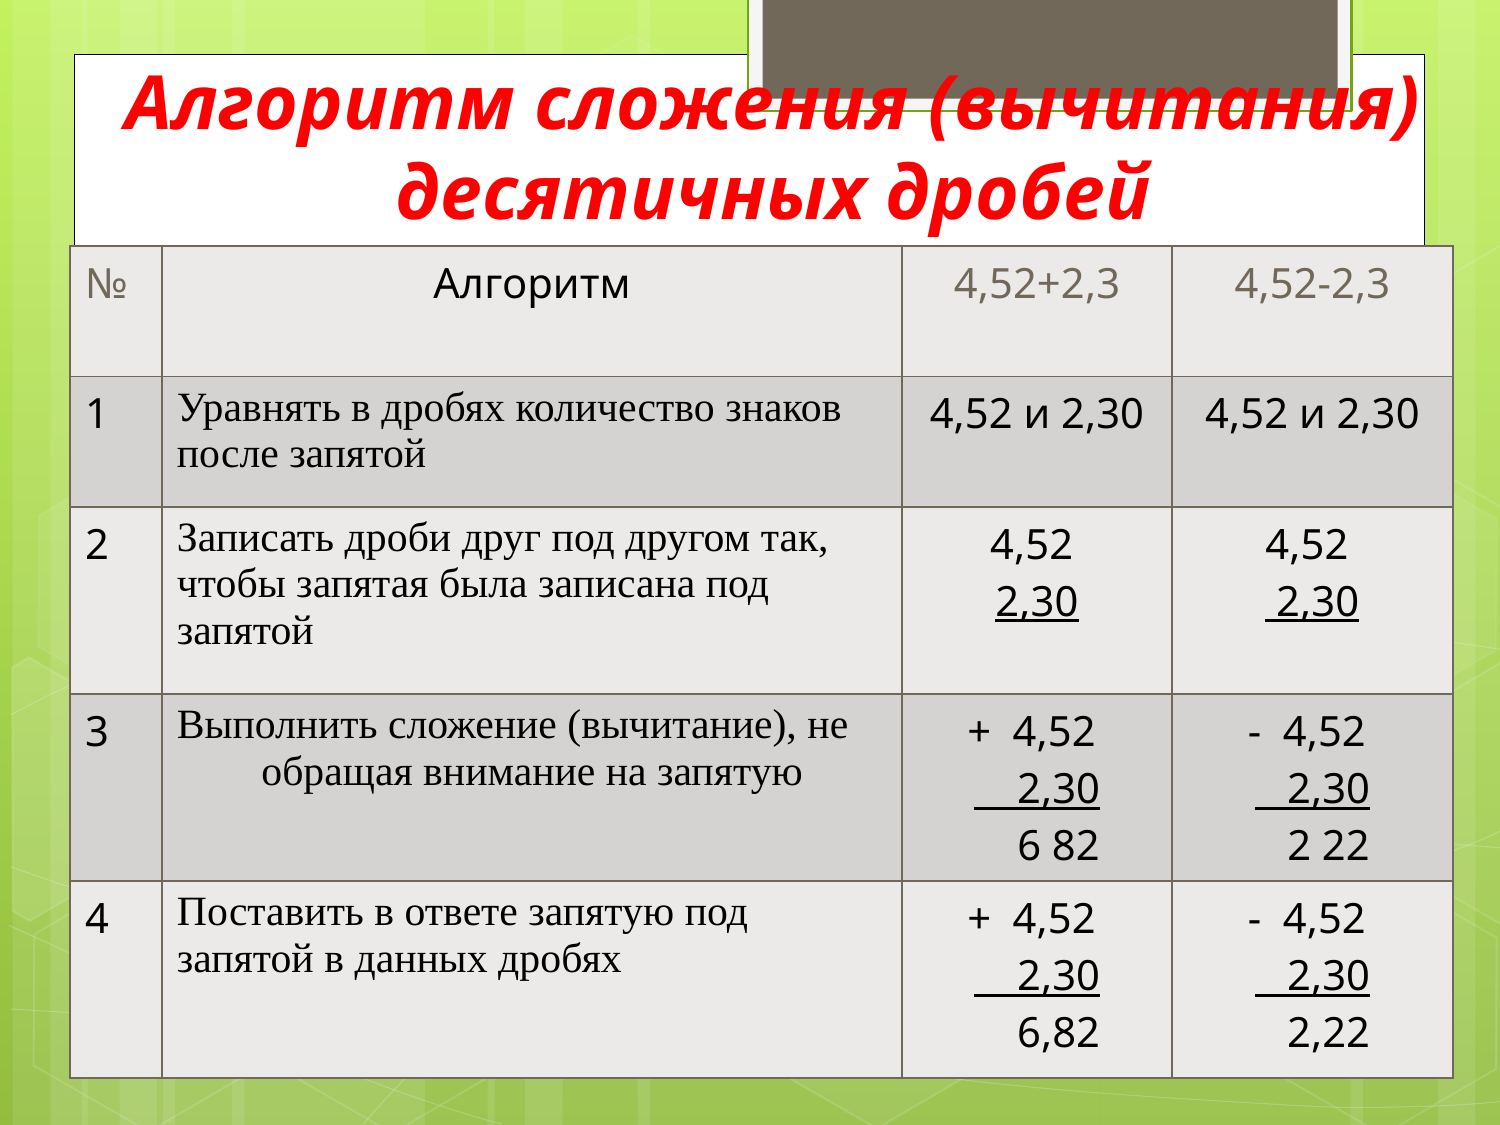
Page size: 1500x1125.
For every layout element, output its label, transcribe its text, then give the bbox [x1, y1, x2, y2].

table_cell 4,52 и 2,30 [1173, 377, 1452, 506]
table_cell Поставить в ответе запятую под запятой в данных дробях [163, 882, 901, 1077]
table_header 4,52-2,3 [1173, 247, 1452, 376]
table_cell - 4,52 2,30 2,22 [1173, 882, 1452, 1077]
table_header № [71, 247, 161, 376]
title Алгоритм сложения (вычитания) десятичных дробей [46, 19, 1500, 243]
table_header Алгоритм [163, 247, 901, 376]
table_header 4,52+2,3 [903, 247, 1171, 376]
table_cell Уравнять в дробях количество знаков после запятой [163, 377, 901, 506]
table_cell + 4,52 2,30 6,82 [903, 882, 1171, 1077]
table_cell + 4,52 2,30 6 82 [903, 695, 1171, 880]
table_cell 2 [71, 508, 161, 693]
table_cell 4,52 2,30 [1173, 508, 1452, 693]
table_cell 1 [71, 377, 161, 506]
table_cell 4,52 и 2,30 [903, 377, 1171, 506]
table_cell 4,52 2,30 [903, 508, 1171, 693]
table_cell 3 [71, 695, 161, 880]
table_cell Записать дроби друг под другом так, чтобы запятая была записана под запятой [163, 508, 901, 693]
table_cell 4 [71, 882, 161, 1077]
table_cell - 4,52 2,30 2 22 [1173, 695, 1452, 880]
table_cell Выполнить сложение (вычитание), не обращая внимание на запятую [163, 695, 901, 880]
